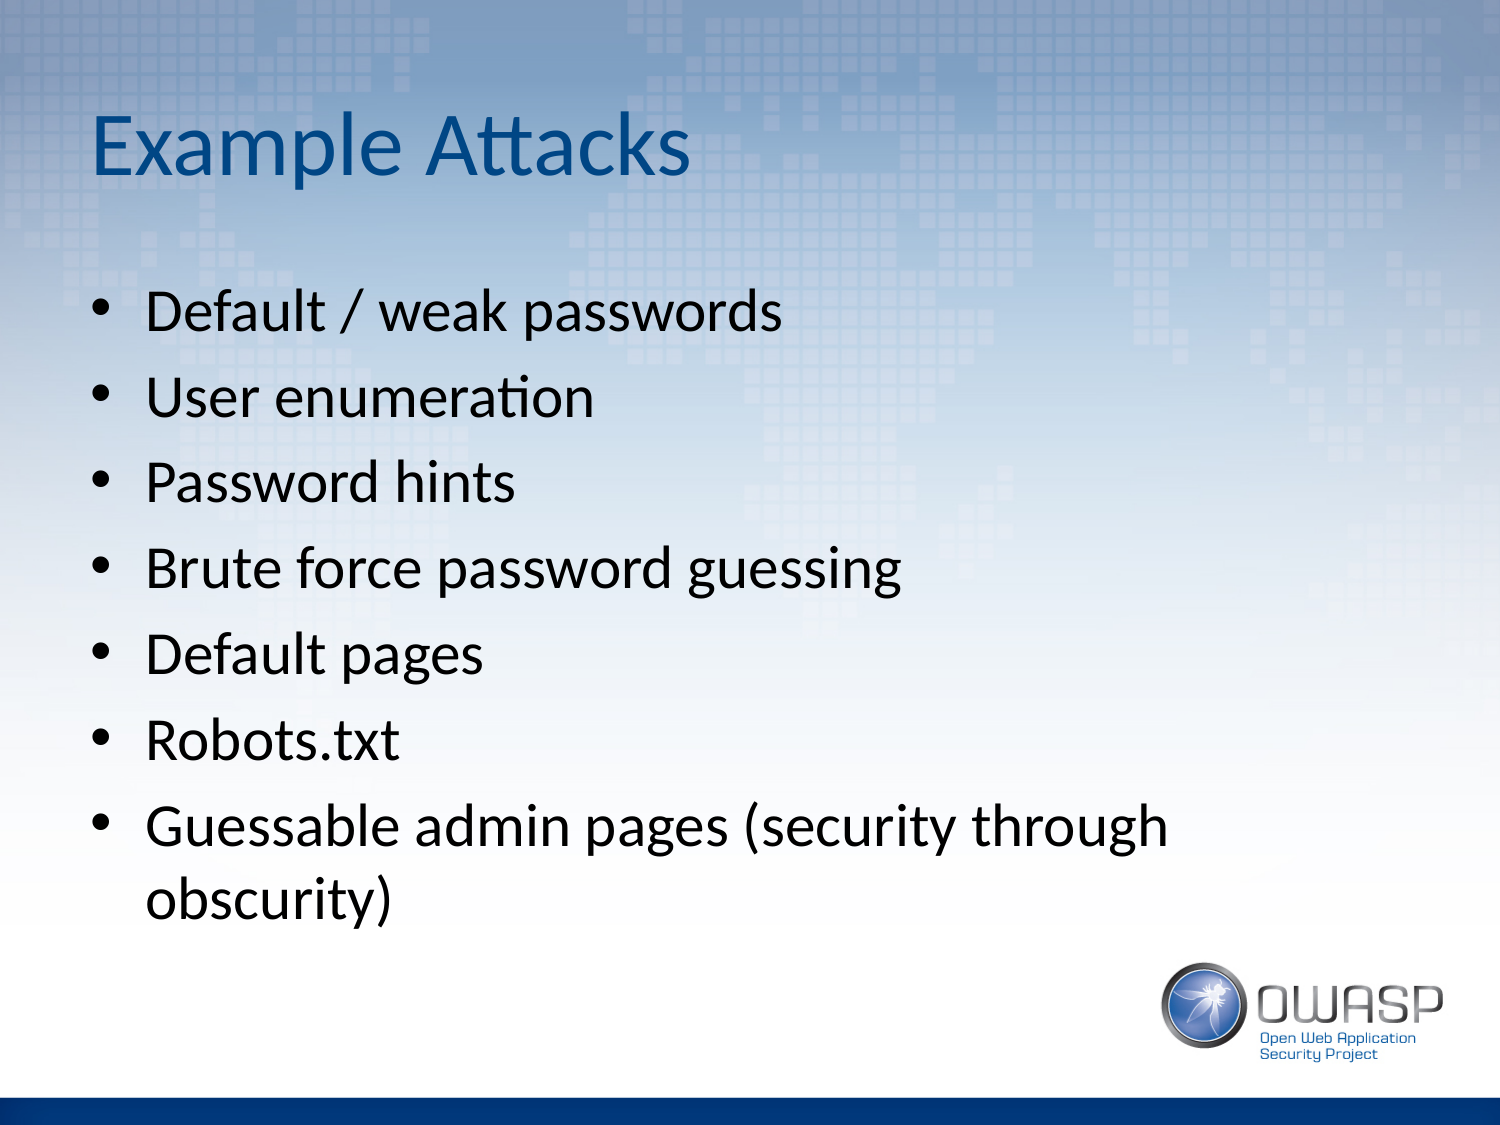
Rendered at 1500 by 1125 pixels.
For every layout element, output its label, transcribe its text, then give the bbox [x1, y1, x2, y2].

list Default / weak passwords User enumeration Password hints Brute force password guessing Default pages Robots.txt Guessable admin pages (security through obscurity) [75, 262, 1425, 940]
picture [0, 0, 1500, 1125]
title Example Attacks [75, 45, 1425, 233]
